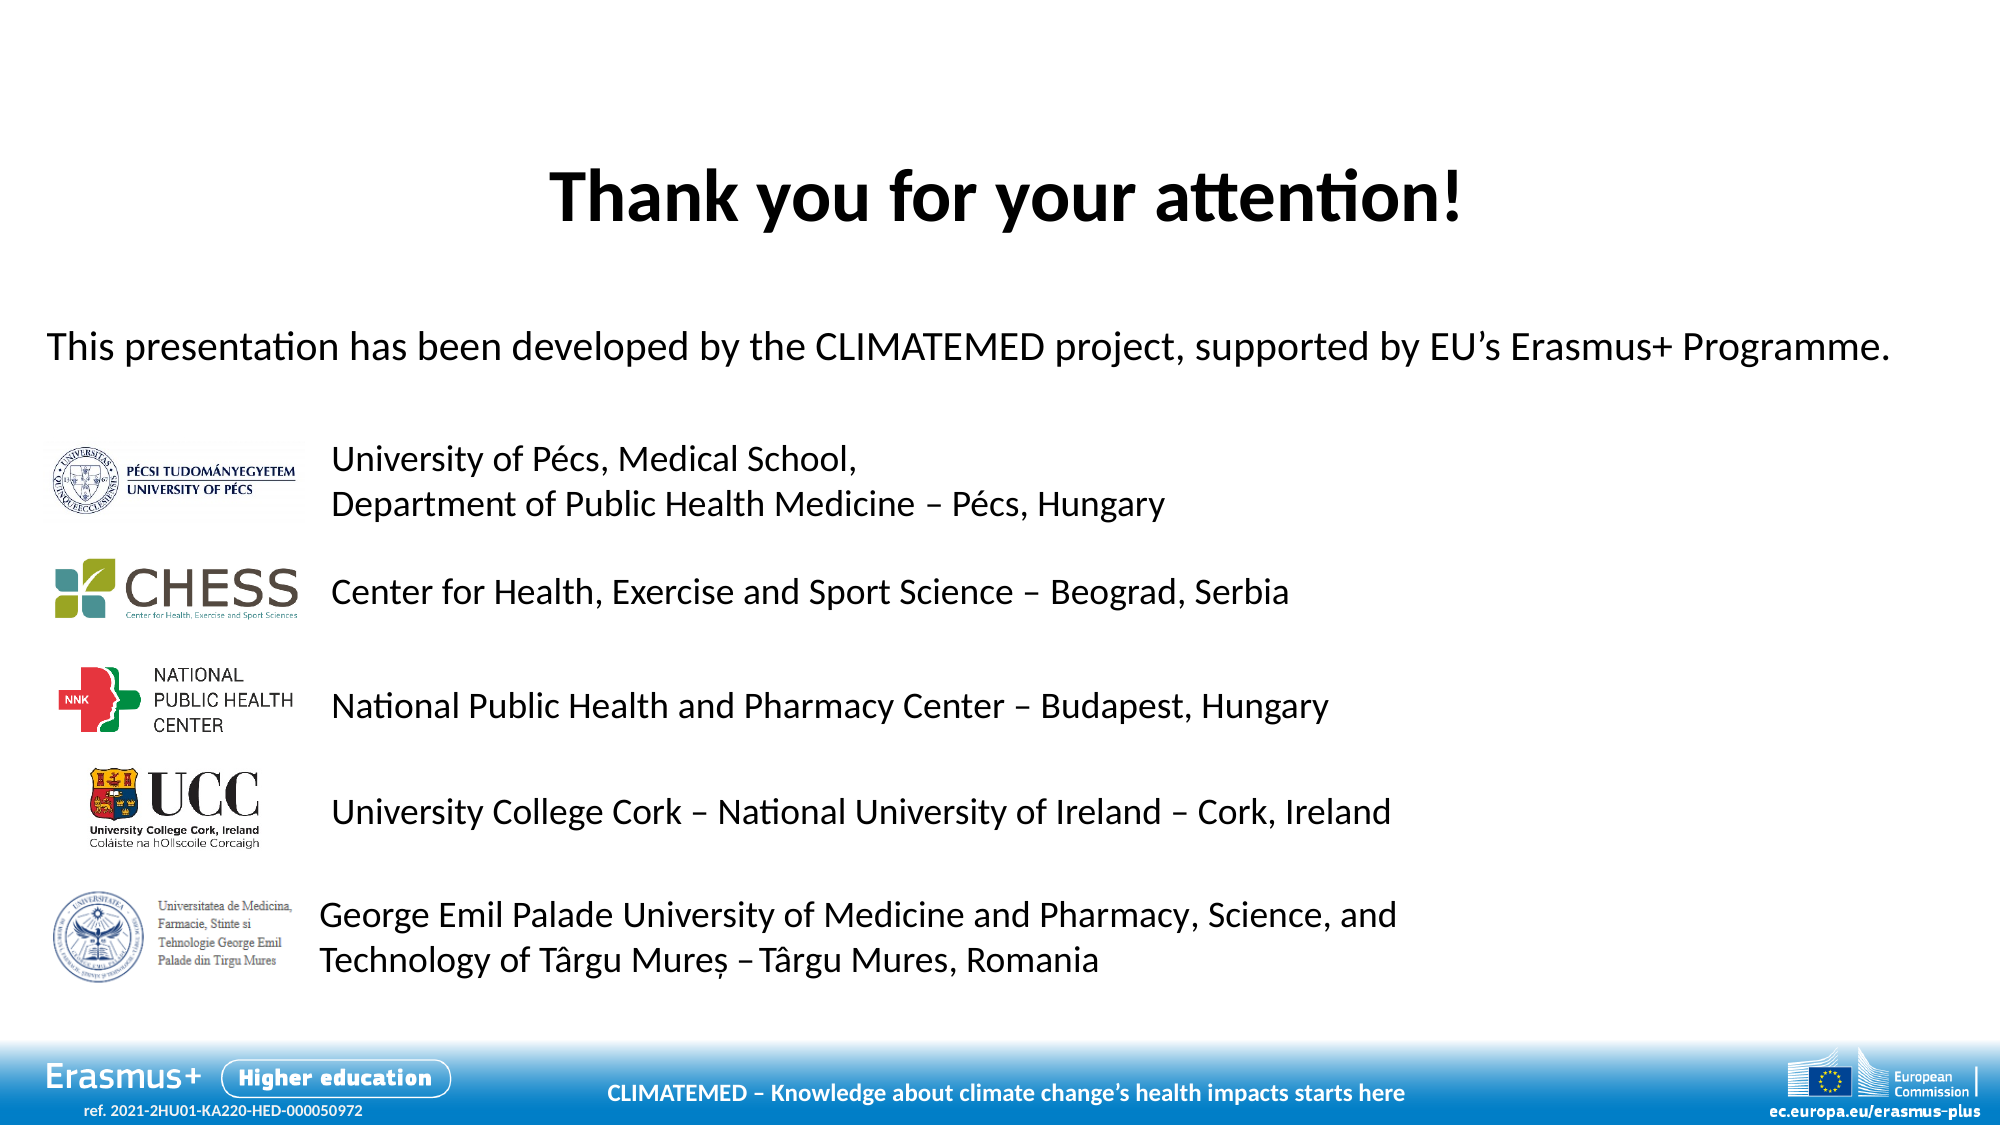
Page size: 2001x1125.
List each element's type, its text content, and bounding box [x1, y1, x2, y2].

picture [43, 541, 308, 637]
text_box University College Cork – National University of Ireland – Cork, Ireland [316, 782, 1543, 837]
text_box George Emil Palade University of Medicine and Pharmacy, Science, and Technology of Târgu Mureș – Târgu Mures, Romania [304, 889, 1768, 981]
picture [0, 899, 2000, 1125]
picture [43, 437, 305, 523]
list Thank you for your attention! This presentation has been developed by the CLIMATEMED project, supported by EU’s Erasmus+ Programme. [31, 149, 1984, 1031]
picture [43, 763, 305, 854]
text_box University of Pécs, Medical School, Department of Public Health Medicine – Pécs, Hungary [316, 451, 1831, 507]
text_box National Public Health and Pharmacy Center – Budapest, Hungary [316, 676, 1381, 732]
text_box Center for Health, Exercise and Sport Science – Beograd, Serbia [316, 561, 1347, 617]
picture [48, 882, 300, 994]
picture [43, 655, 308, 744]
